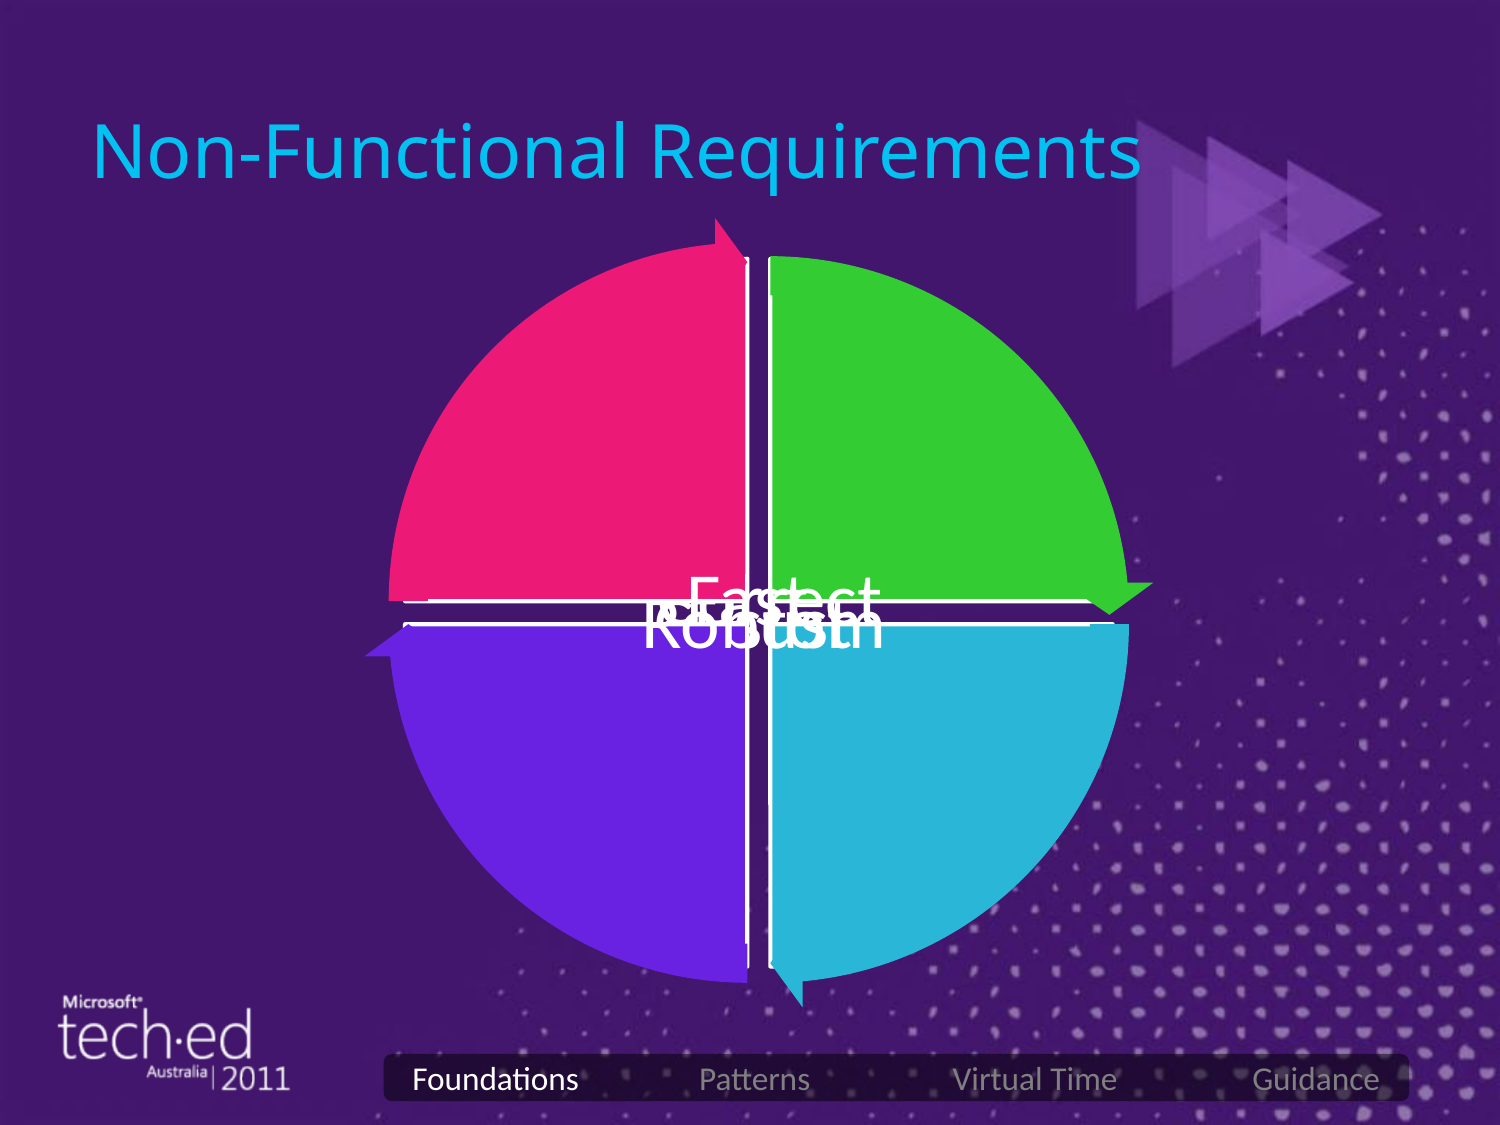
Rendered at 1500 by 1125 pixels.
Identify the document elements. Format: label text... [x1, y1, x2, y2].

picture [0, 0, 1500, 1125]
title Non-Functional Requirements [75, 54, 1425, 243]
text_box Foundations Patterns Virtual Time Guidance [381, 1051, 1412, 1104]
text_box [123, 207, 1400, 1024]
